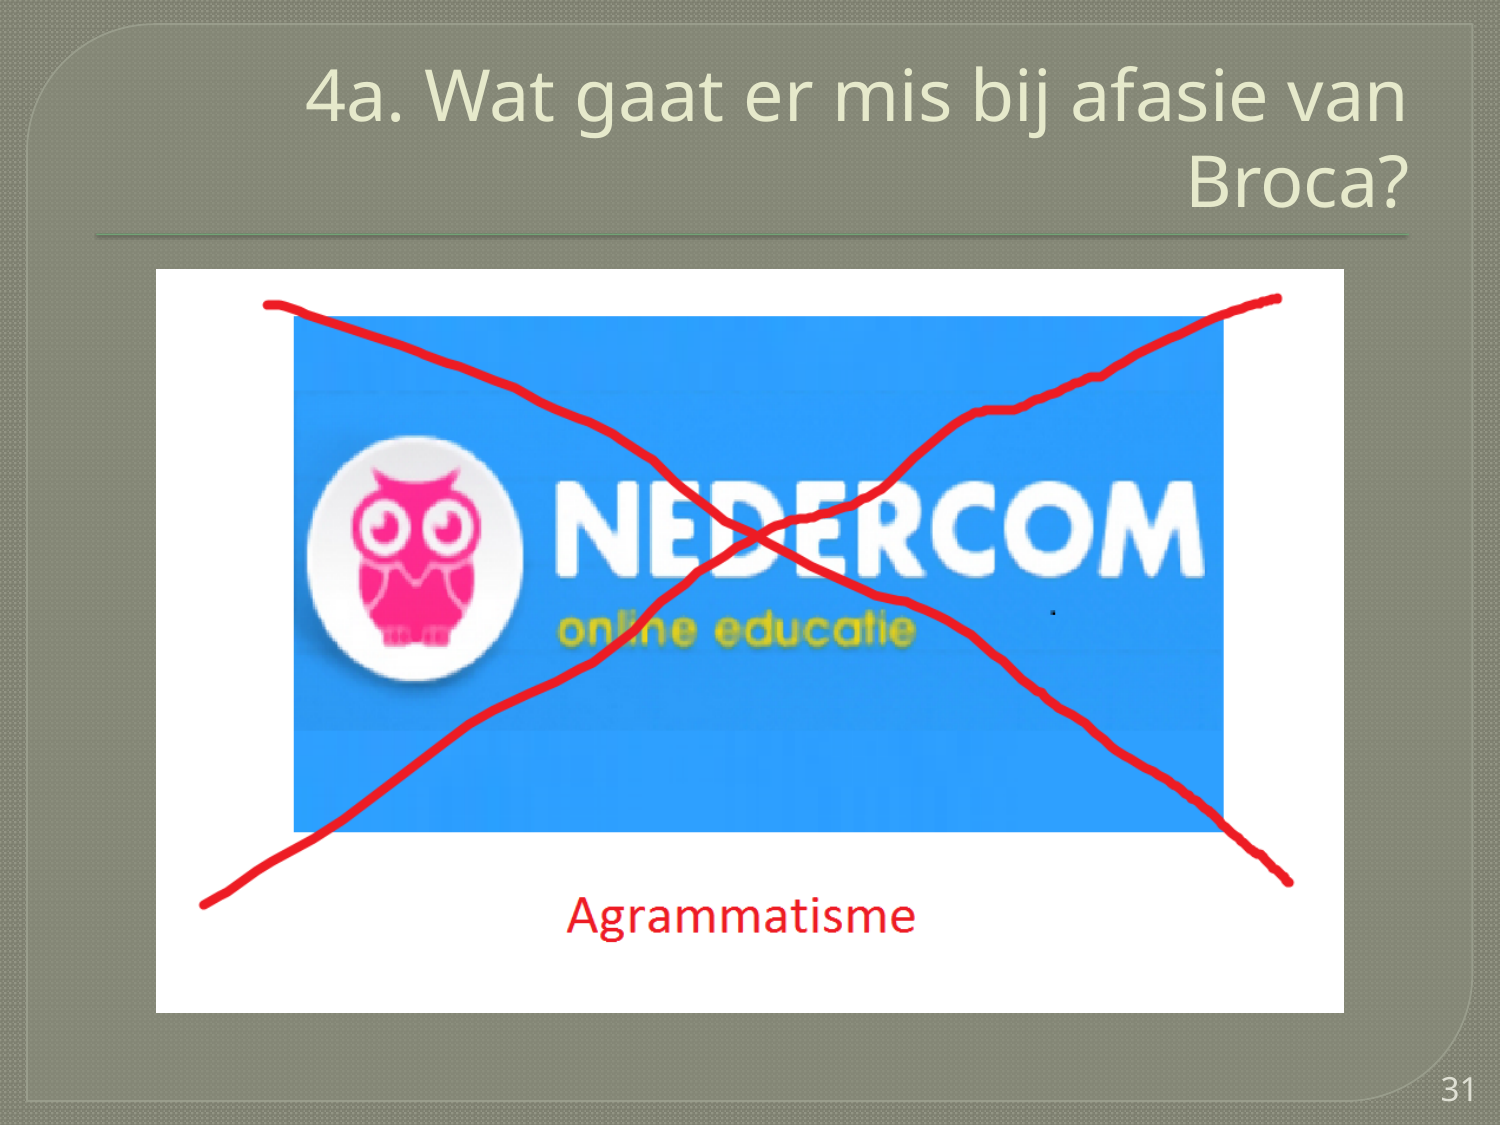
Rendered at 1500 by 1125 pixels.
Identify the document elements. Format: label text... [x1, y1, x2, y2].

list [155, 269, 1345, 1013]
title 4a. Wat gaat er mis bij afasie van Broca? [75, 41, 1425, 230]
slide_number 31 [1417, 1068, 1494, 1114]
